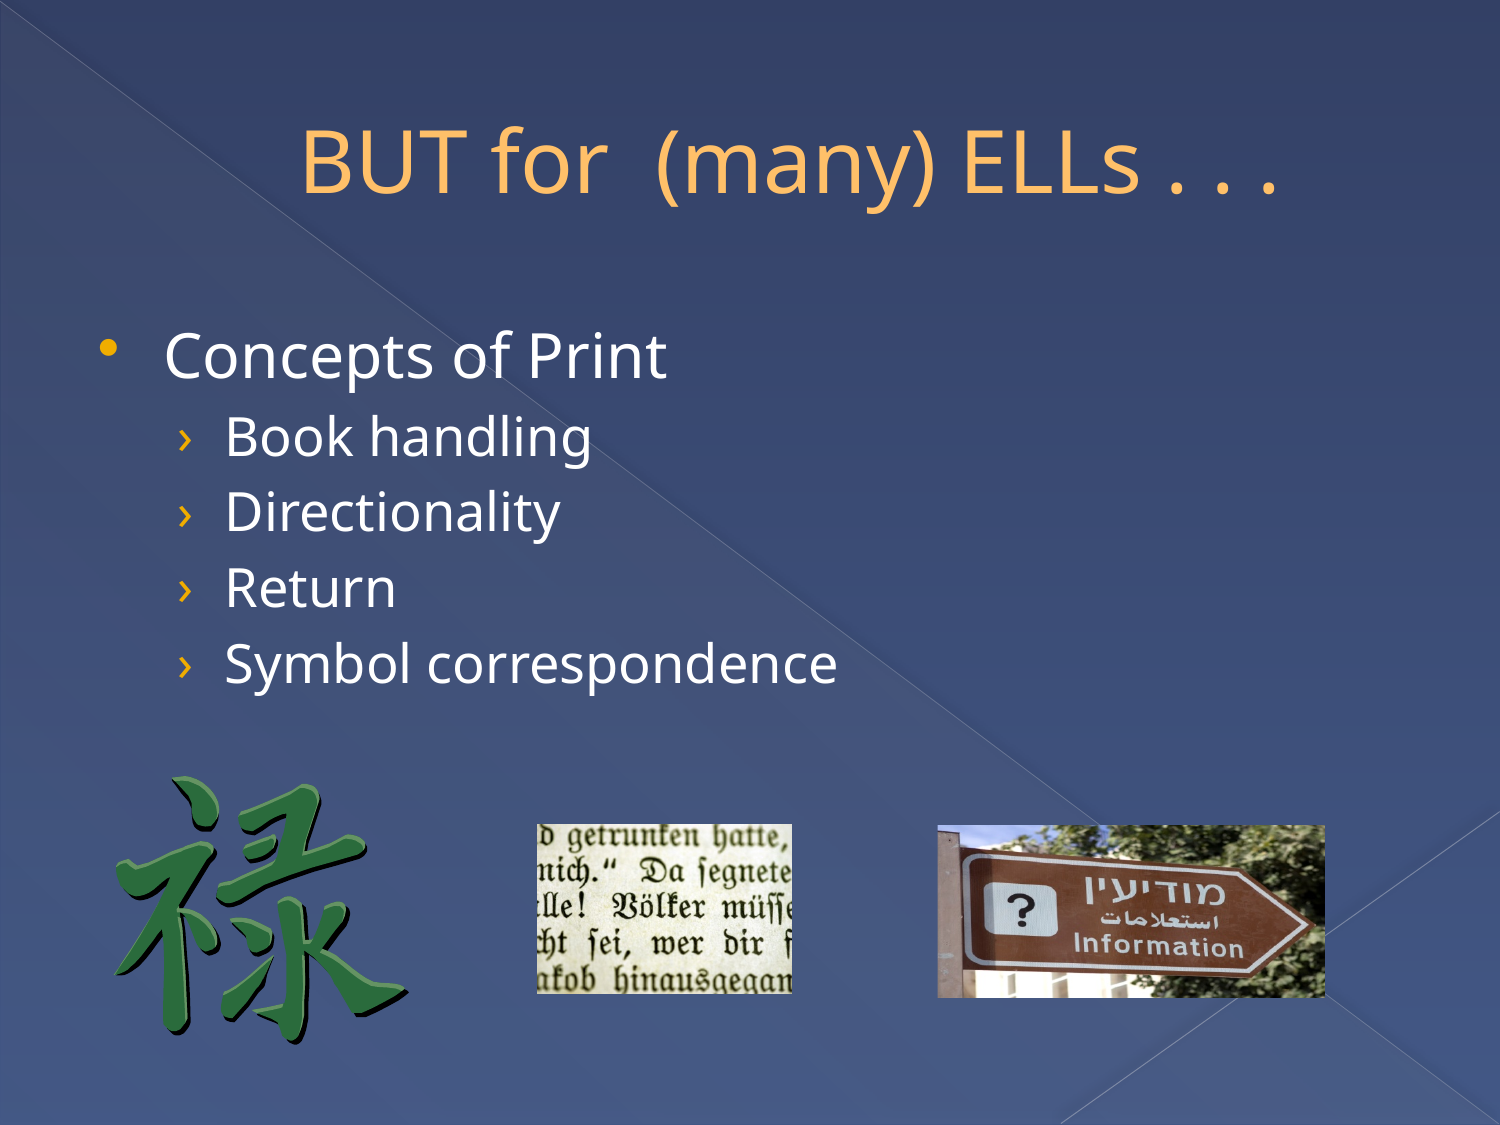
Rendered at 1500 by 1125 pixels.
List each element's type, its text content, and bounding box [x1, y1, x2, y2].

picture [937, 824, 1326, 998]
list Concepts of Print Book handling Directionality Return Symbol correspondence [75, 308, 1425, 1059]
picture [537, 824, 792, 995]
picture [112, 774, 411, 1046]
title BUT for (many) ELLs . . . [75, 43, 1425, 274]
